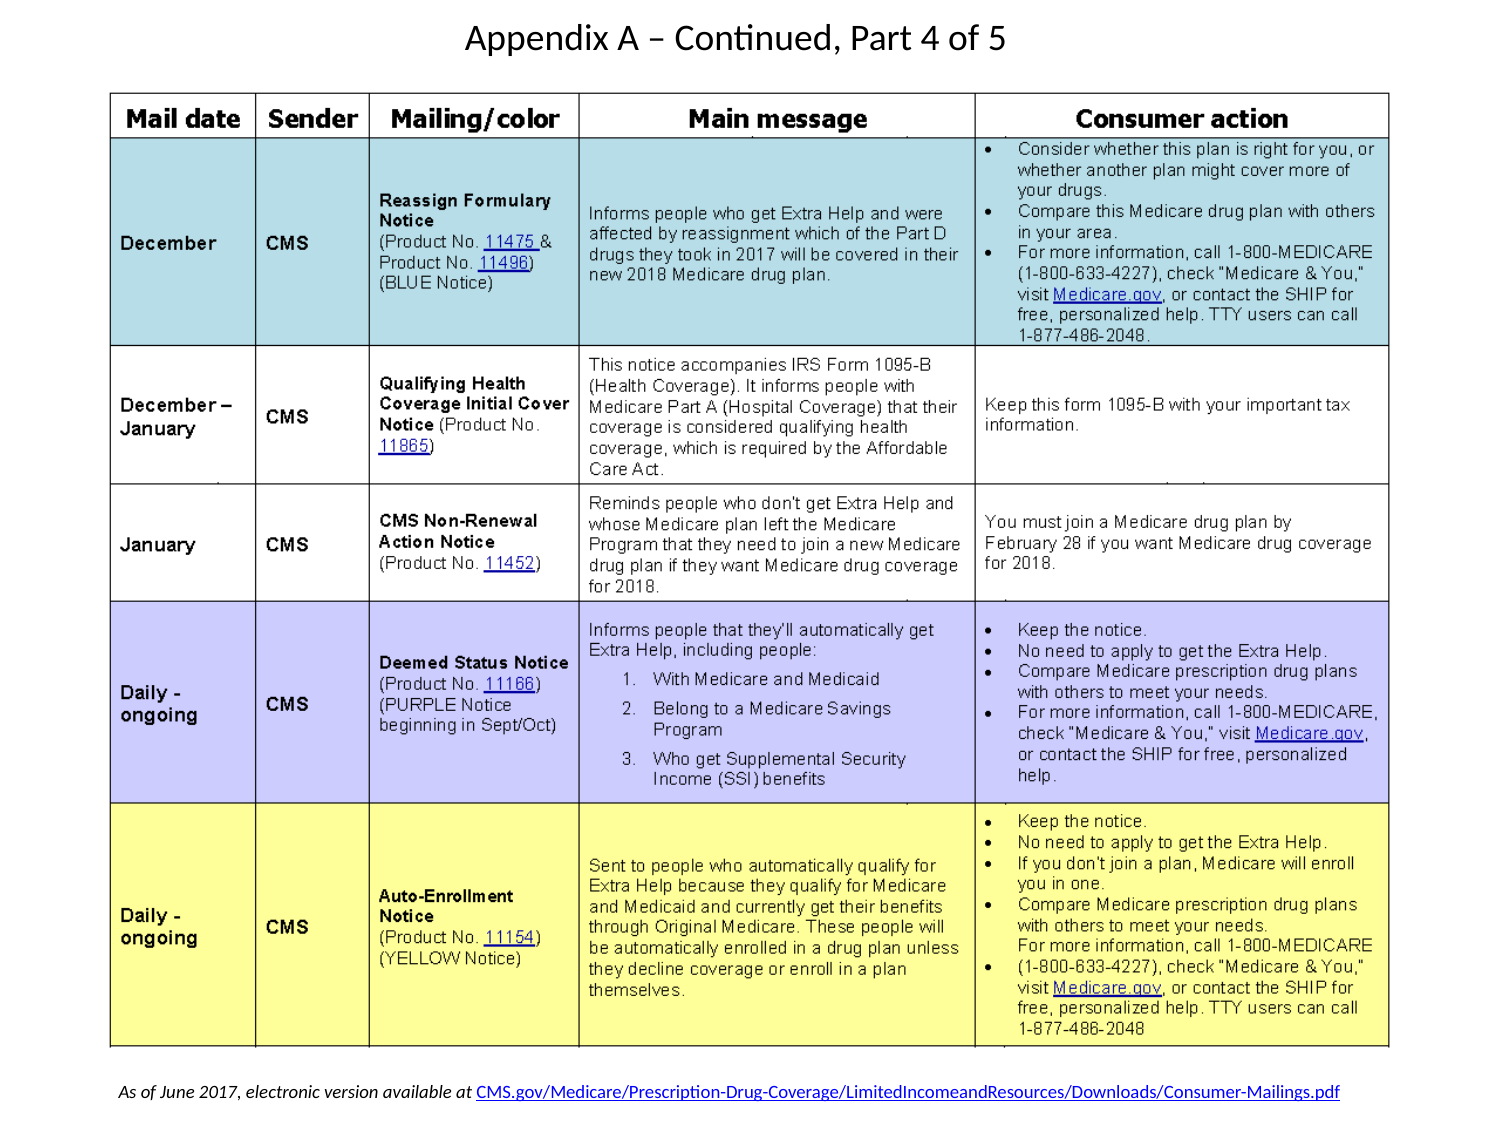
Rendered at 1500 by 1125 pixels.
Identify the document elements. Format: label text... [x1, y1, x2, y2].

title Appendix A – Continued, Part 4 of 5 2 [75, 12, 1425, 58]
text_box As of June 2017, electronic version available at CMS.gov/Medicare/Prescription-Drug-Coverage/LimitedIncomeandResources/Downloads/Consumer-Mailings.pdf [112, 1059, 1388, 1110]
picture [105, 87, 1395, 1051]
